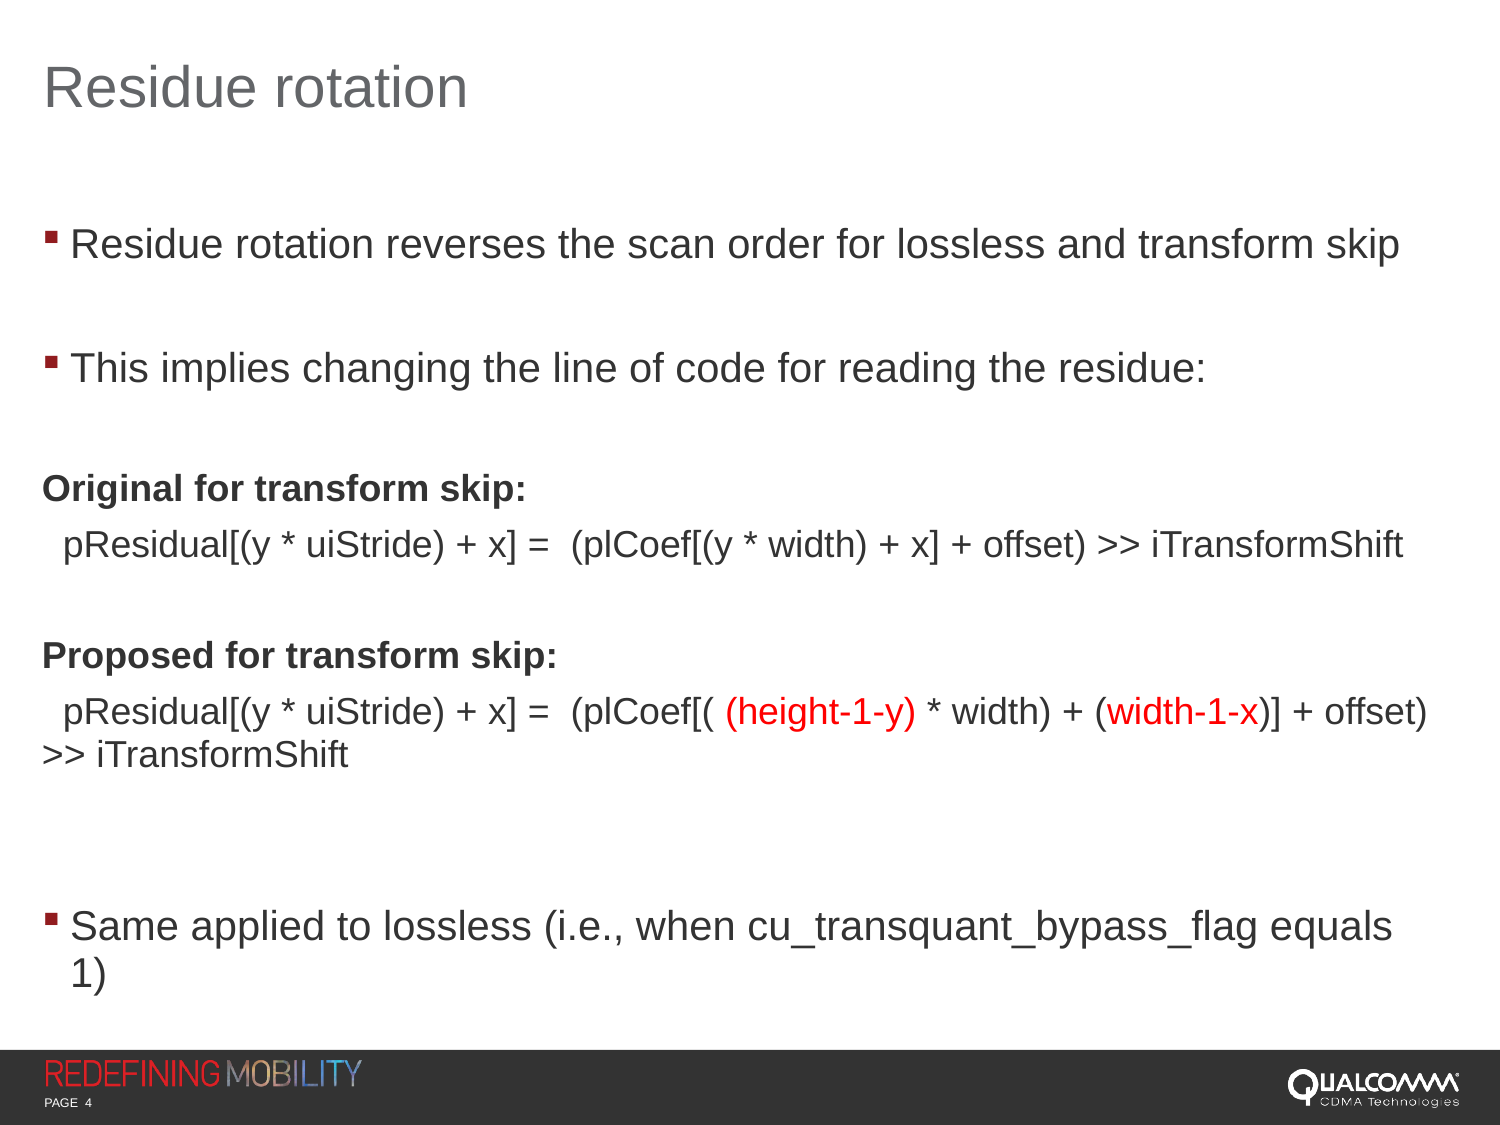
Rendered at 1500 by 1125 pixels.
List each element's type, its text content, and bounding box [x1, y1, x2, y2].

title Residue rotation [28, 44, 1462, 138]
list Residue rotation reverses the scan order for lossless and transform skip This implies changing the line of code for reading the residue: Original for transform skip: pResidual[(y * uiStride) + x] = (plCoef[(y * width) + x] + offset) >> iTransformShift Proposed for transform skip: pResidual[(y * uiStride) + x] = (plCoef[( (height-1-y) * width) + (width-1-x)] + offset) >> iTransformShift Same applied to lossless (i.e., when cu_transquant_bypass_flag equals 1) [26, 148, 1457, 1021]
picture [1278, 1058, 1478, 1114]
picture [30, 1048, 372, 1099]
